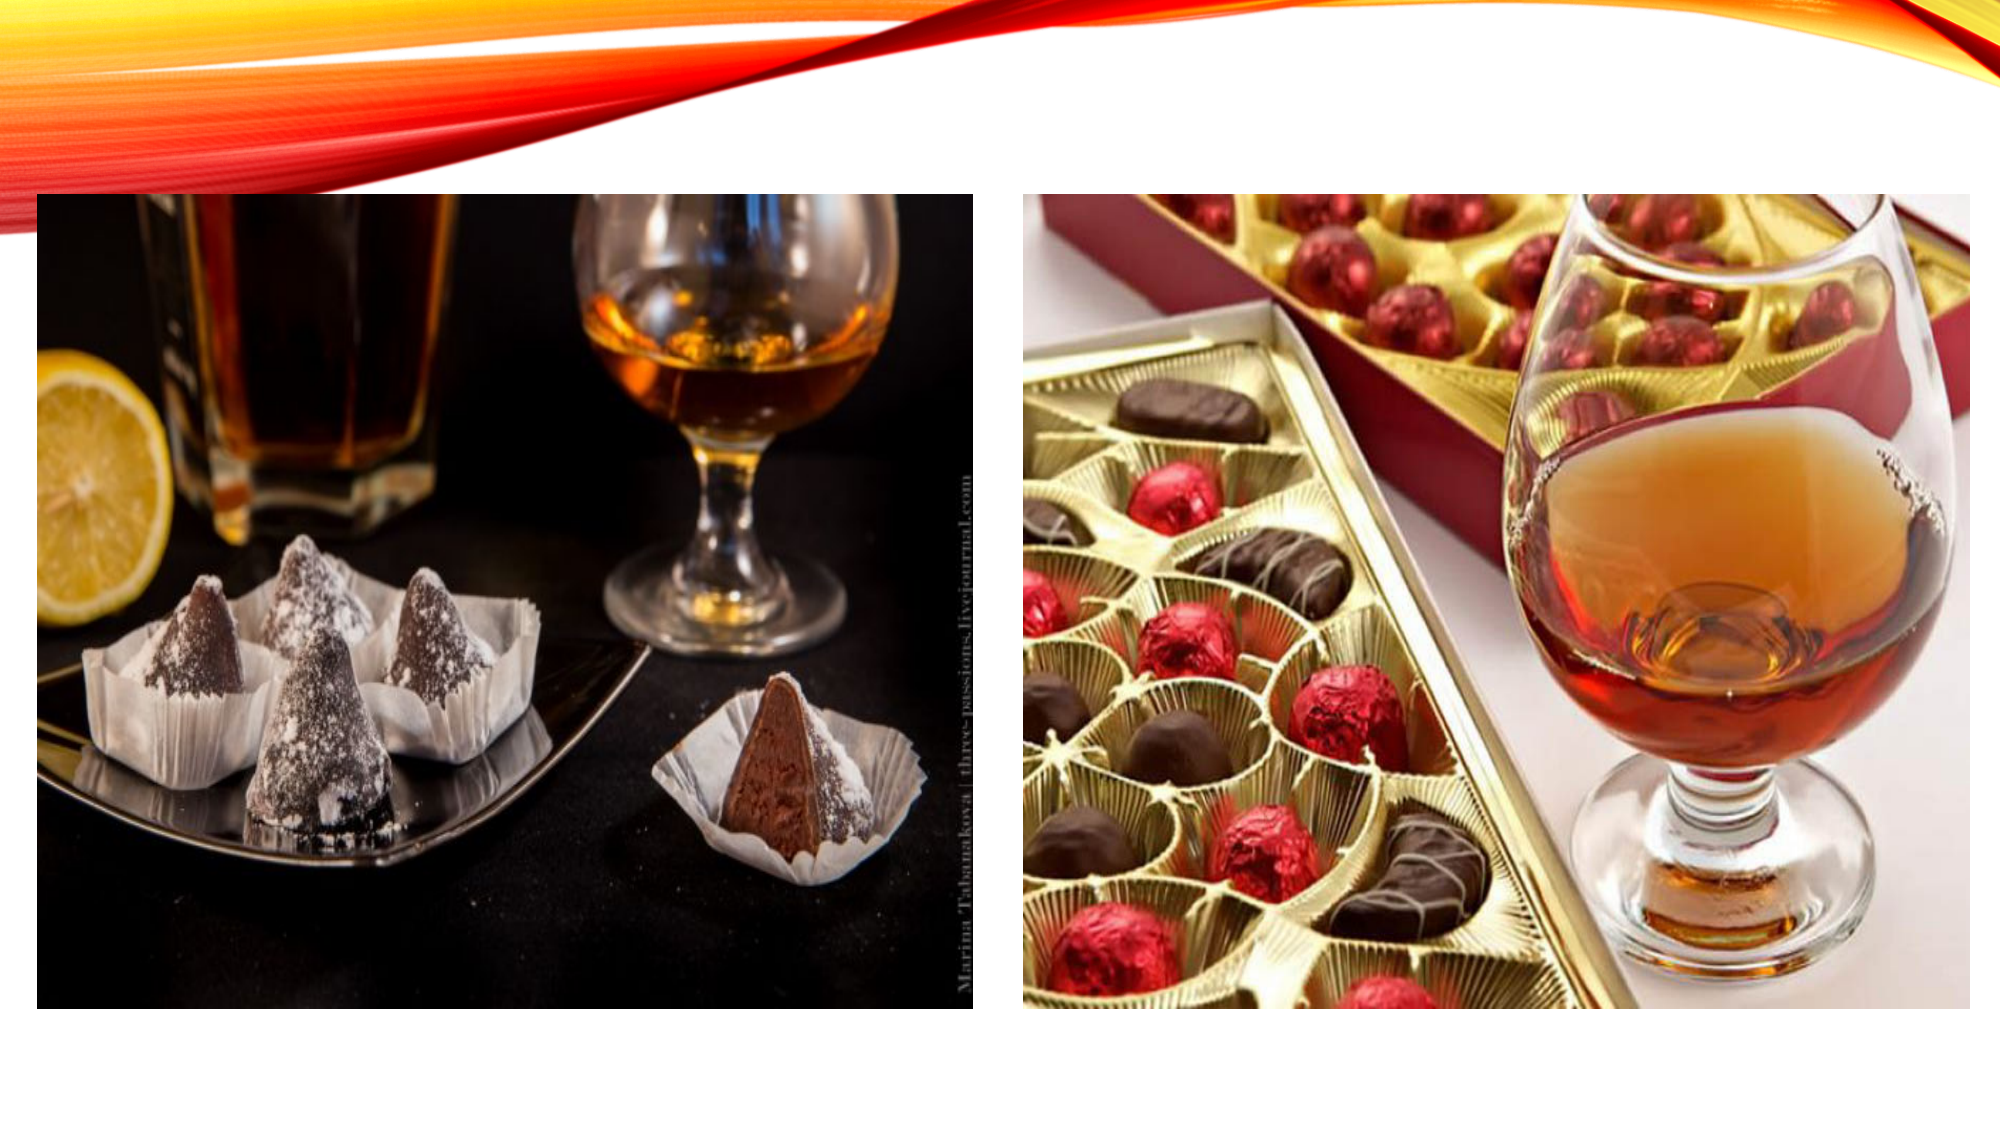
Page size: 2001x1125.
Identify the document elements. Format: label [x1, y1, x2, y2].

picture [0, 0, 2000, 1009]
list [37, 193, 974, 1009]
